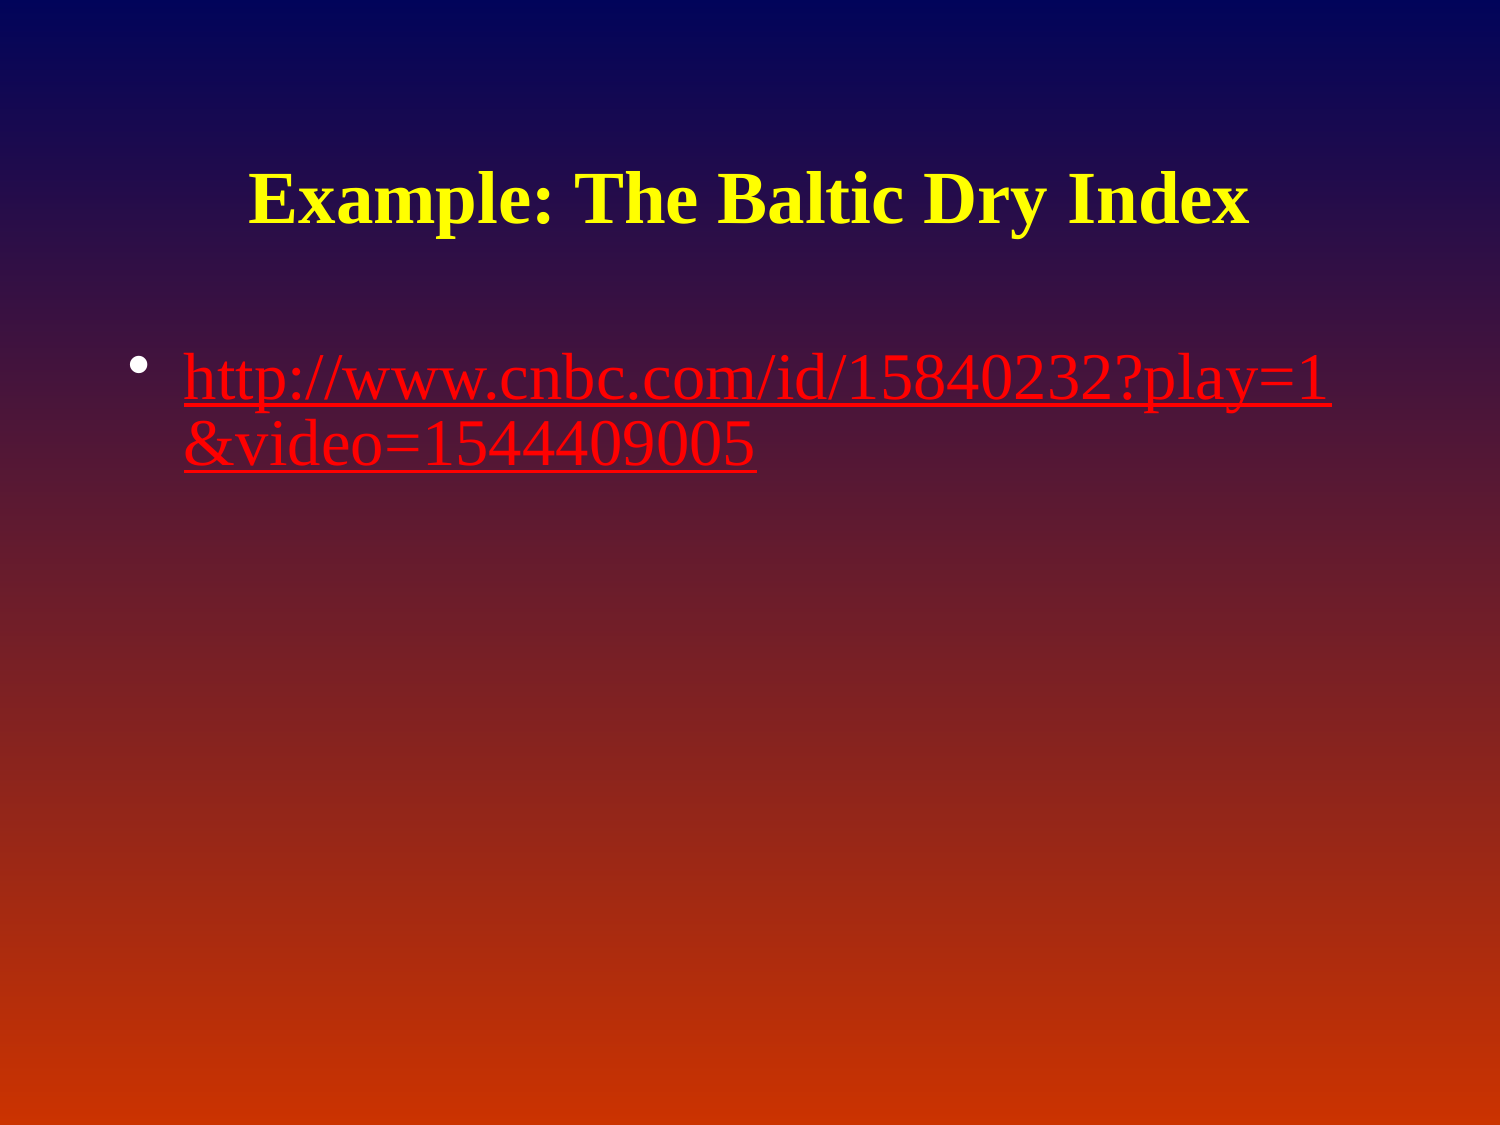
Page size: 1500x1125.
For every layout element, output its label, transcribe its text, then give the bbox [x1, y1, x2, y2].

list http://www.cnbc.com/id/15840232?play=1&video=1544409005 [112, 324, 1388, 1001]
title Example: The Baltic Dry Index [112, 99, 1388, 288]
